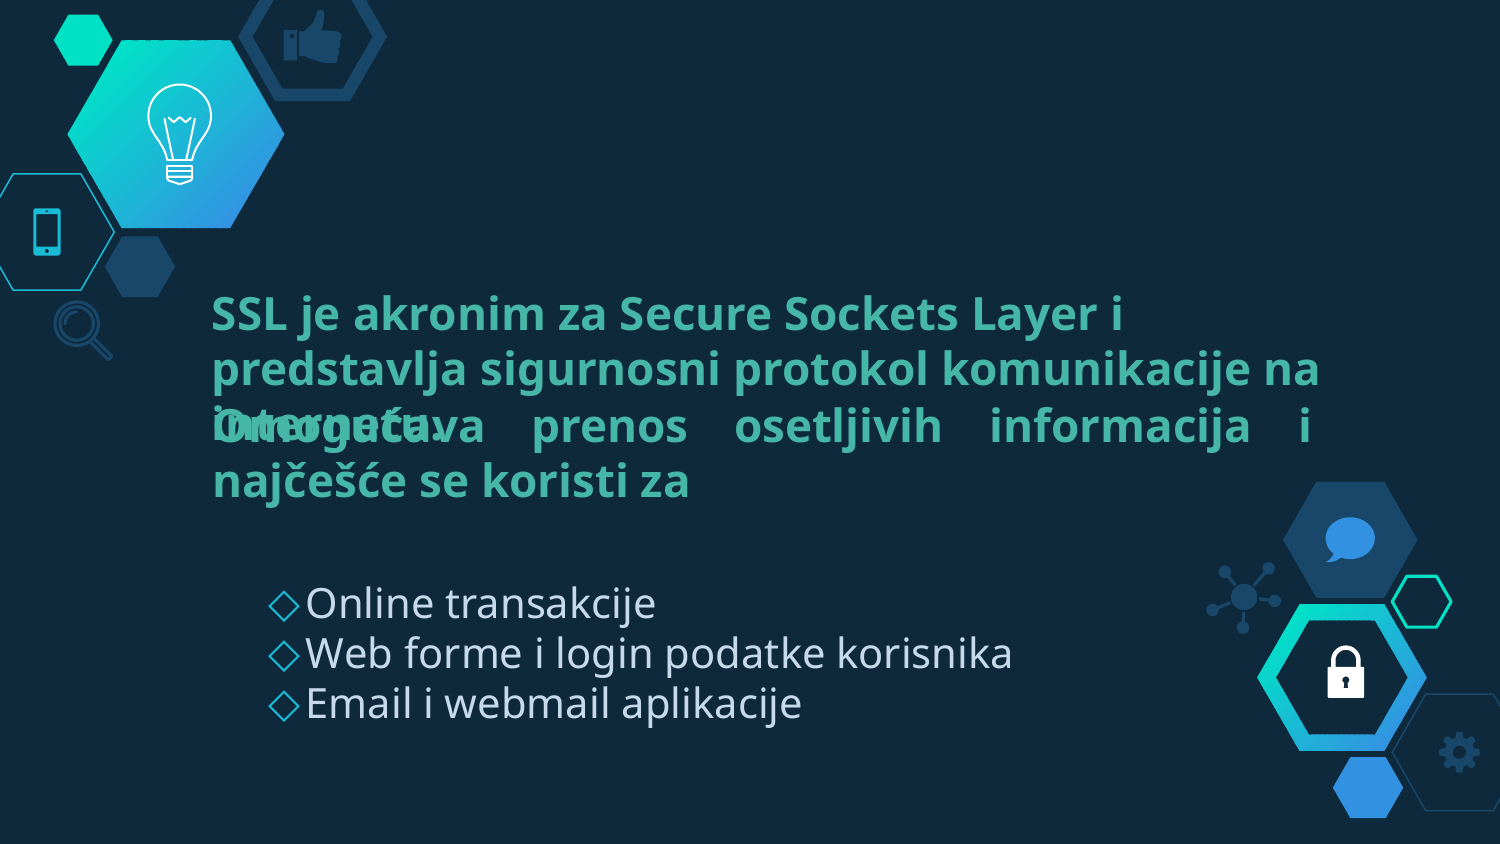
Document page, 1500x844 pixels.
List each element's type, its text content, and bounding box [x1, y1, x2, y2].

title Omogućava prenos osetljivih informacija i najčešće se koristi za [197, 458, 1328, 522]
list Online transakcije Web forme i login podatke korisnika Email i webmail aplikacije [215, 561, 1071, 730]
text_box SSL je akronim za Secure Sockets Layer i predstavlja sigurnosni protokol komunikacije na internetu. [197, 277, 1406, 458]
text_box [1327, 645, 1365, 698]
